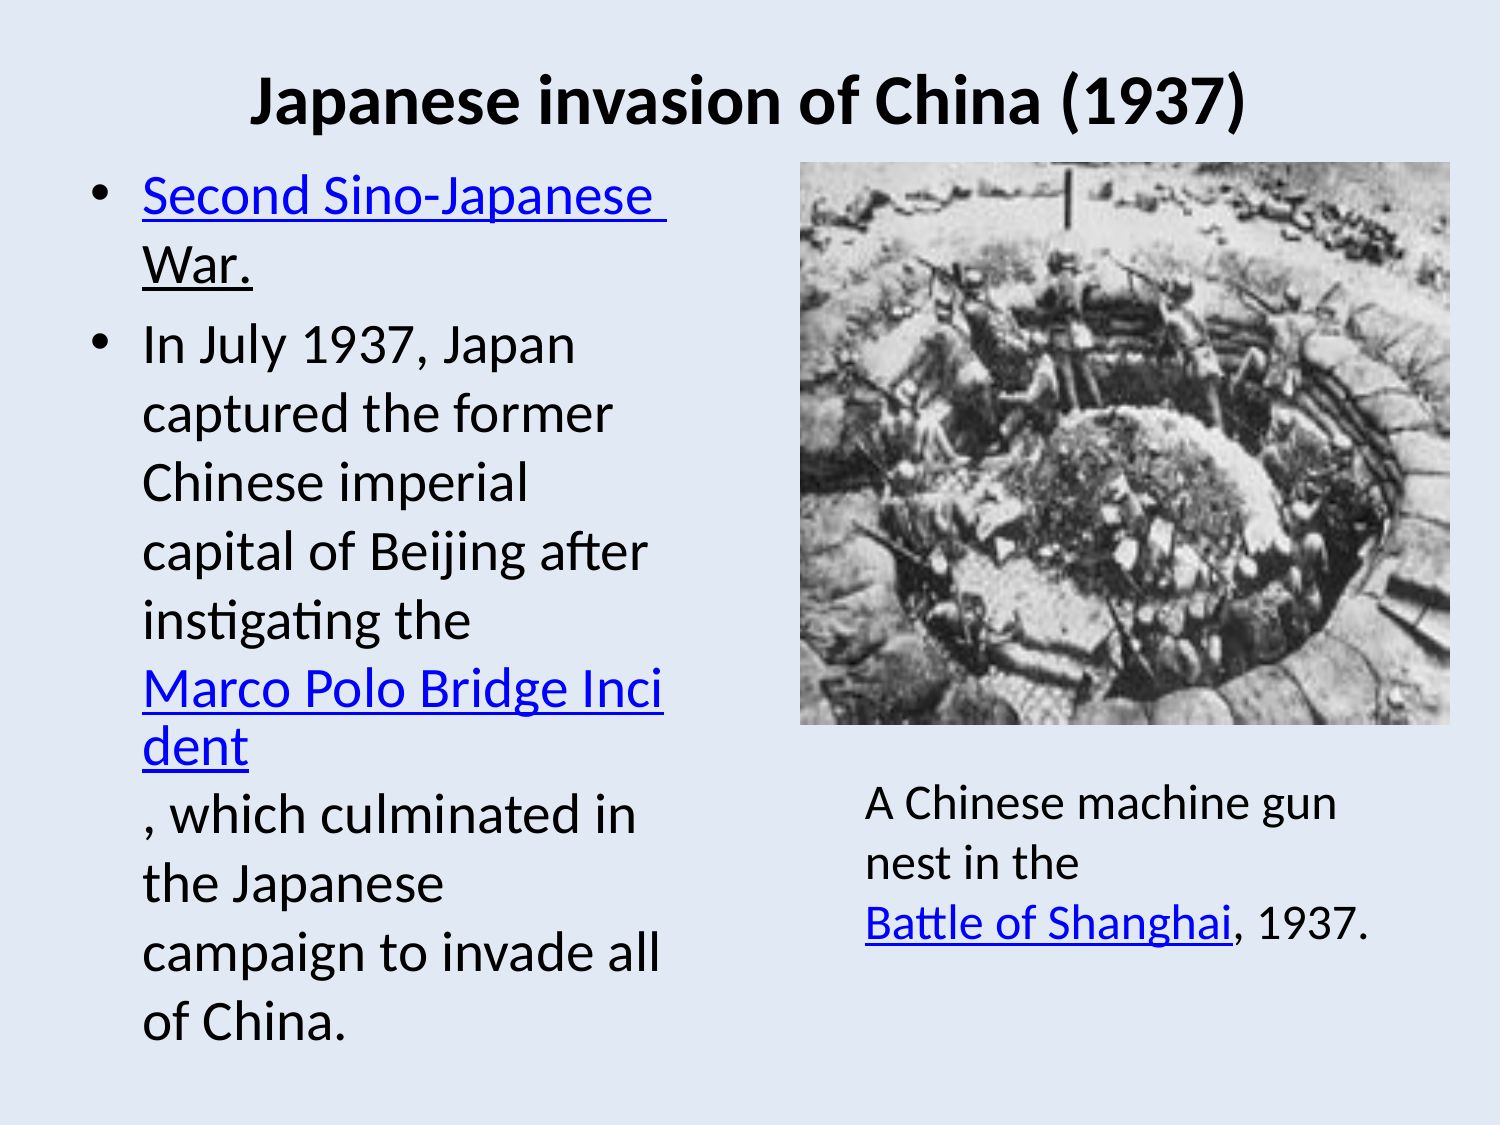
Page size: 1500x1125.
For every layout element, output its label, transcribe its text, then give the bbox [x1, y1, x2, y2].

title Japanese invasion of China (1937) [75, 45, 1425, 233]
picture [799, 162, 1451, 726]
list Second Sino-Japanese War. In July 1937, Japan captured the former Chinese imperial capital of Beijing after instigating the Marco Polo Bridge Incident, which culminated in the Japanese campaign to invade all of China. [75, 149, 688, 1005]
text_box A Chinese machine gun nest in the Battle of Shanghai, 1937. [849, 762, 1425, 958]
